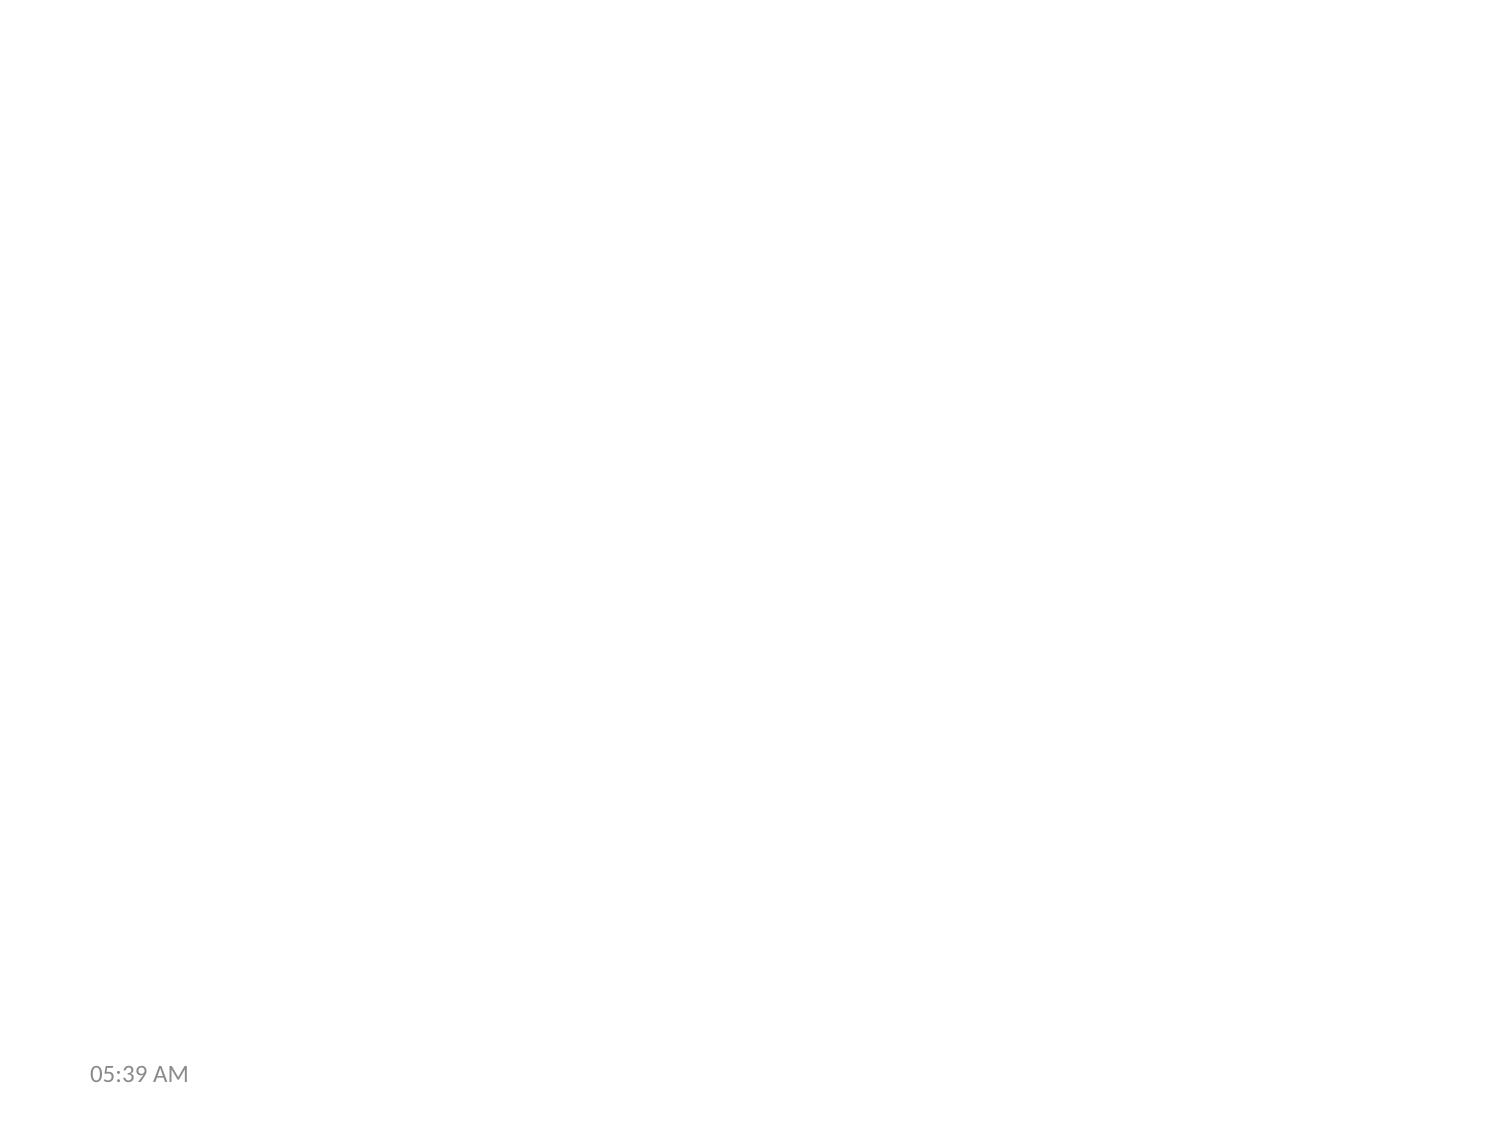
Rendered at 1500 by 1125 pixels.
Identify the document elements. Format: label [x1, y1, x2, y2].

slide_number [75, 1042, 425, 1103]
